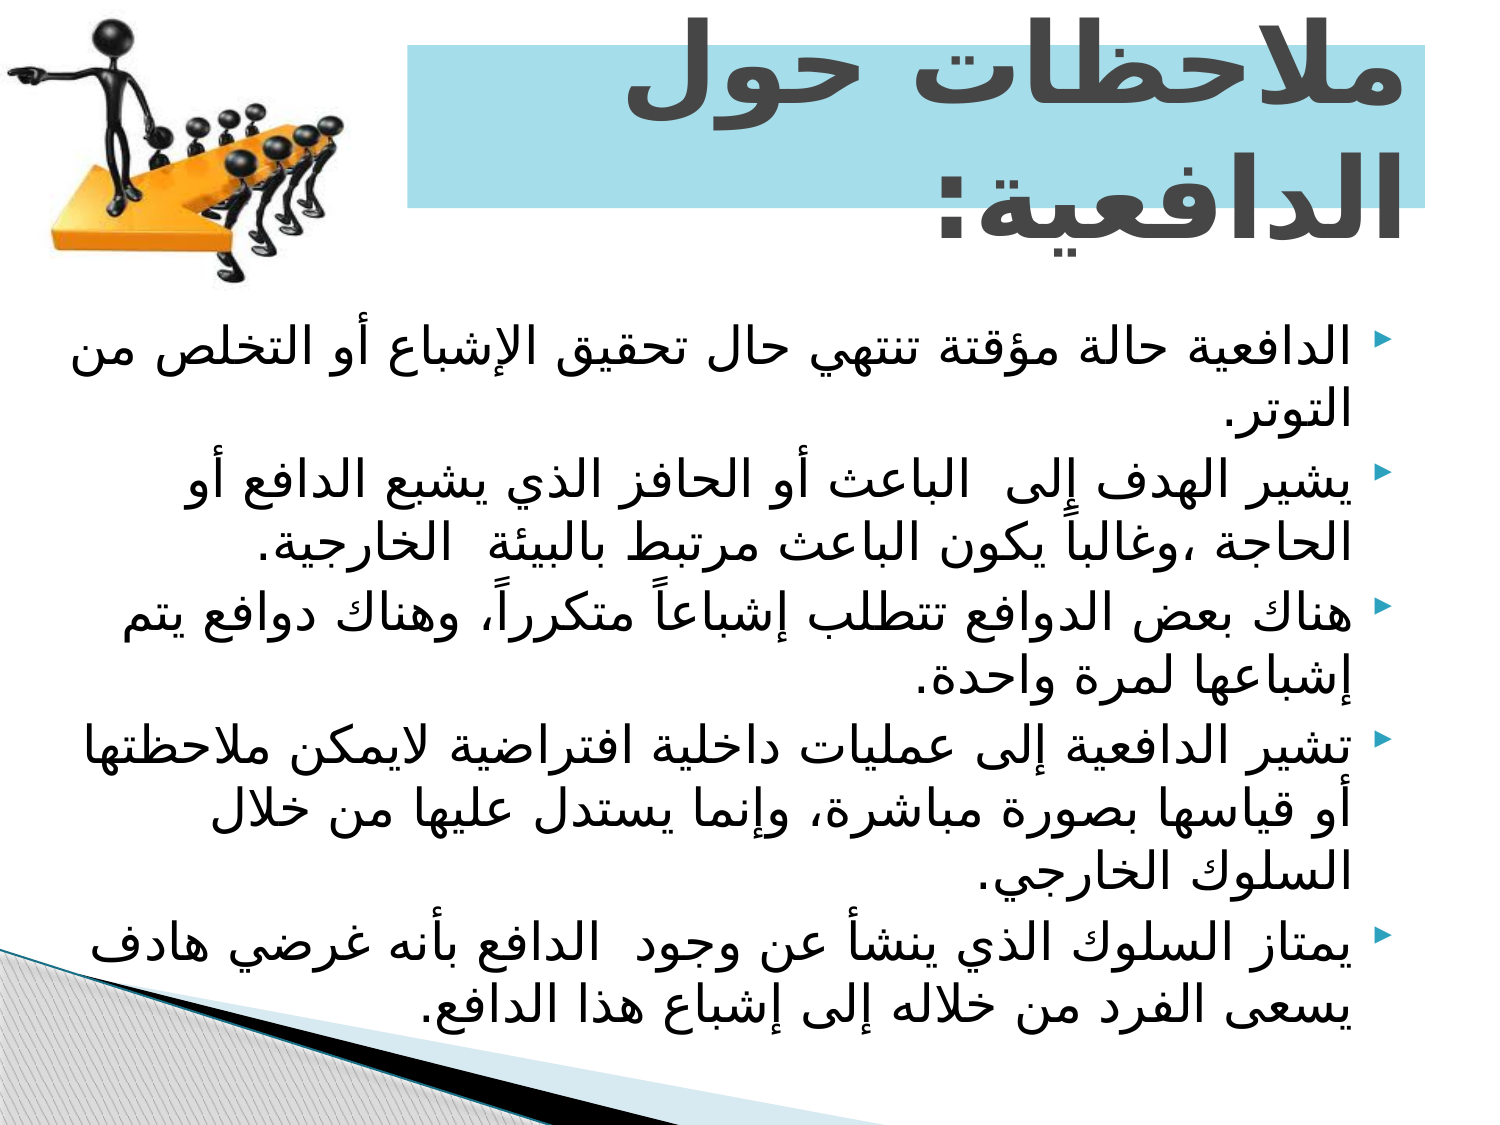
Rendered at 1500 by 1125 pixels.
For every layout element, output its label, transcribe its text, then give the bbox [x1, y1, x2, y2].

title ملاحظات حول الدافعية: [407, 45, 1425, 209]
picture [0, 0, 352, 303]
list الدافعية حالة مؤقتة تنتهي حال تحقيق الإشباع أو التخلص من التوتر. يشير الهدف إلى الباعث أو الحافز الذي يشبع الدافع أو الحاجة ،وغالباً يكون الباعث مرتبط بالبيئة الخارجية. هناك بعض الدوافع تتطلب إشباعاً متكرراً، وهناك دوافع يتم إشباعها لمرة واحدة. تشير الدافعية إلى عمليات داخلية افتراضية لايمكن ملاحظتها أو قياسها بصورة مباشرة، وإنما يستدل عليها من خلال السلوك الخارجي. يمتاز السلوك الذي ينشأ عن وجود الدافع بأنه غرضي هادف يسعى الفرد من خلاله إلى إشباع هذا الدافع. [41, 304, 1425, 1047]
